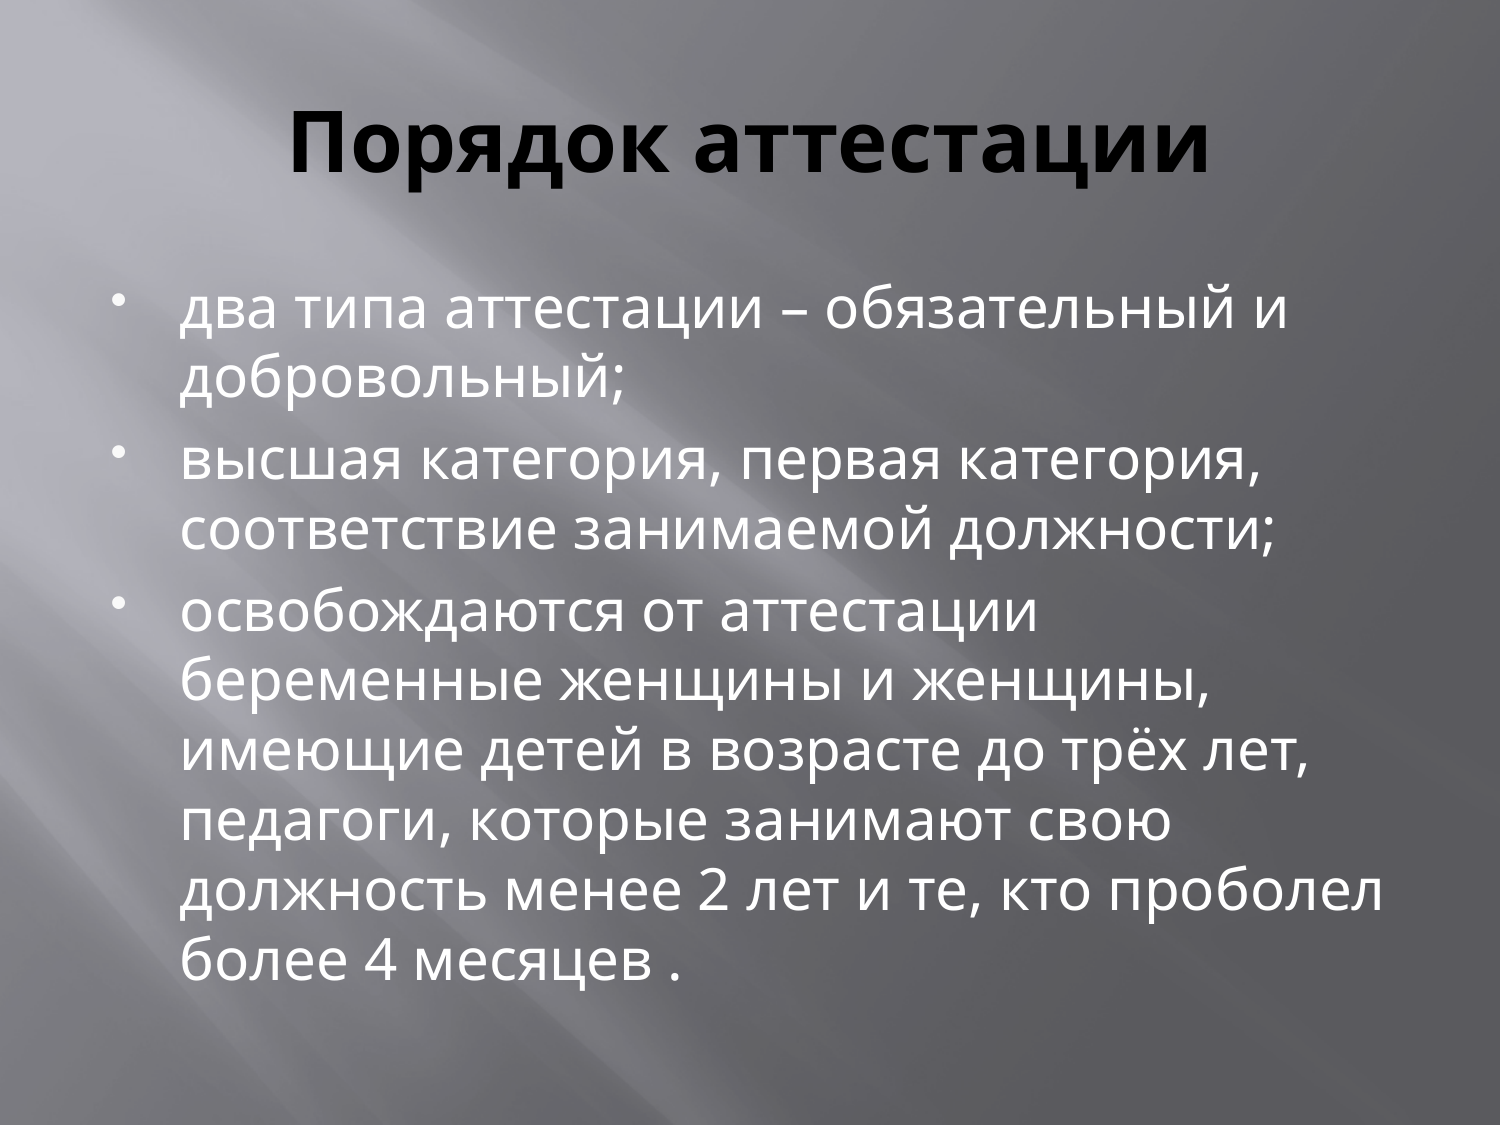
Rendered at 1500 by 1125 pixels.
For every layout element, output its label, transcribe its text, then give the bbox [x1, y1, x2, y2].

title Порядок аттестации [75, 45, 1425, 233]
list два типа аттестации – обязательный и добровольный; высшая категория, первая категория, соответствие занимаемой должности; освобождаются от аттестации беременные женщины и женщины, имеющие детей в возрасте до трёх лет, педагоги, которые занимают свою должность менее 2 лет и те, кто проболел более 4 месяцев . [75, 262, 1425, 1035]
